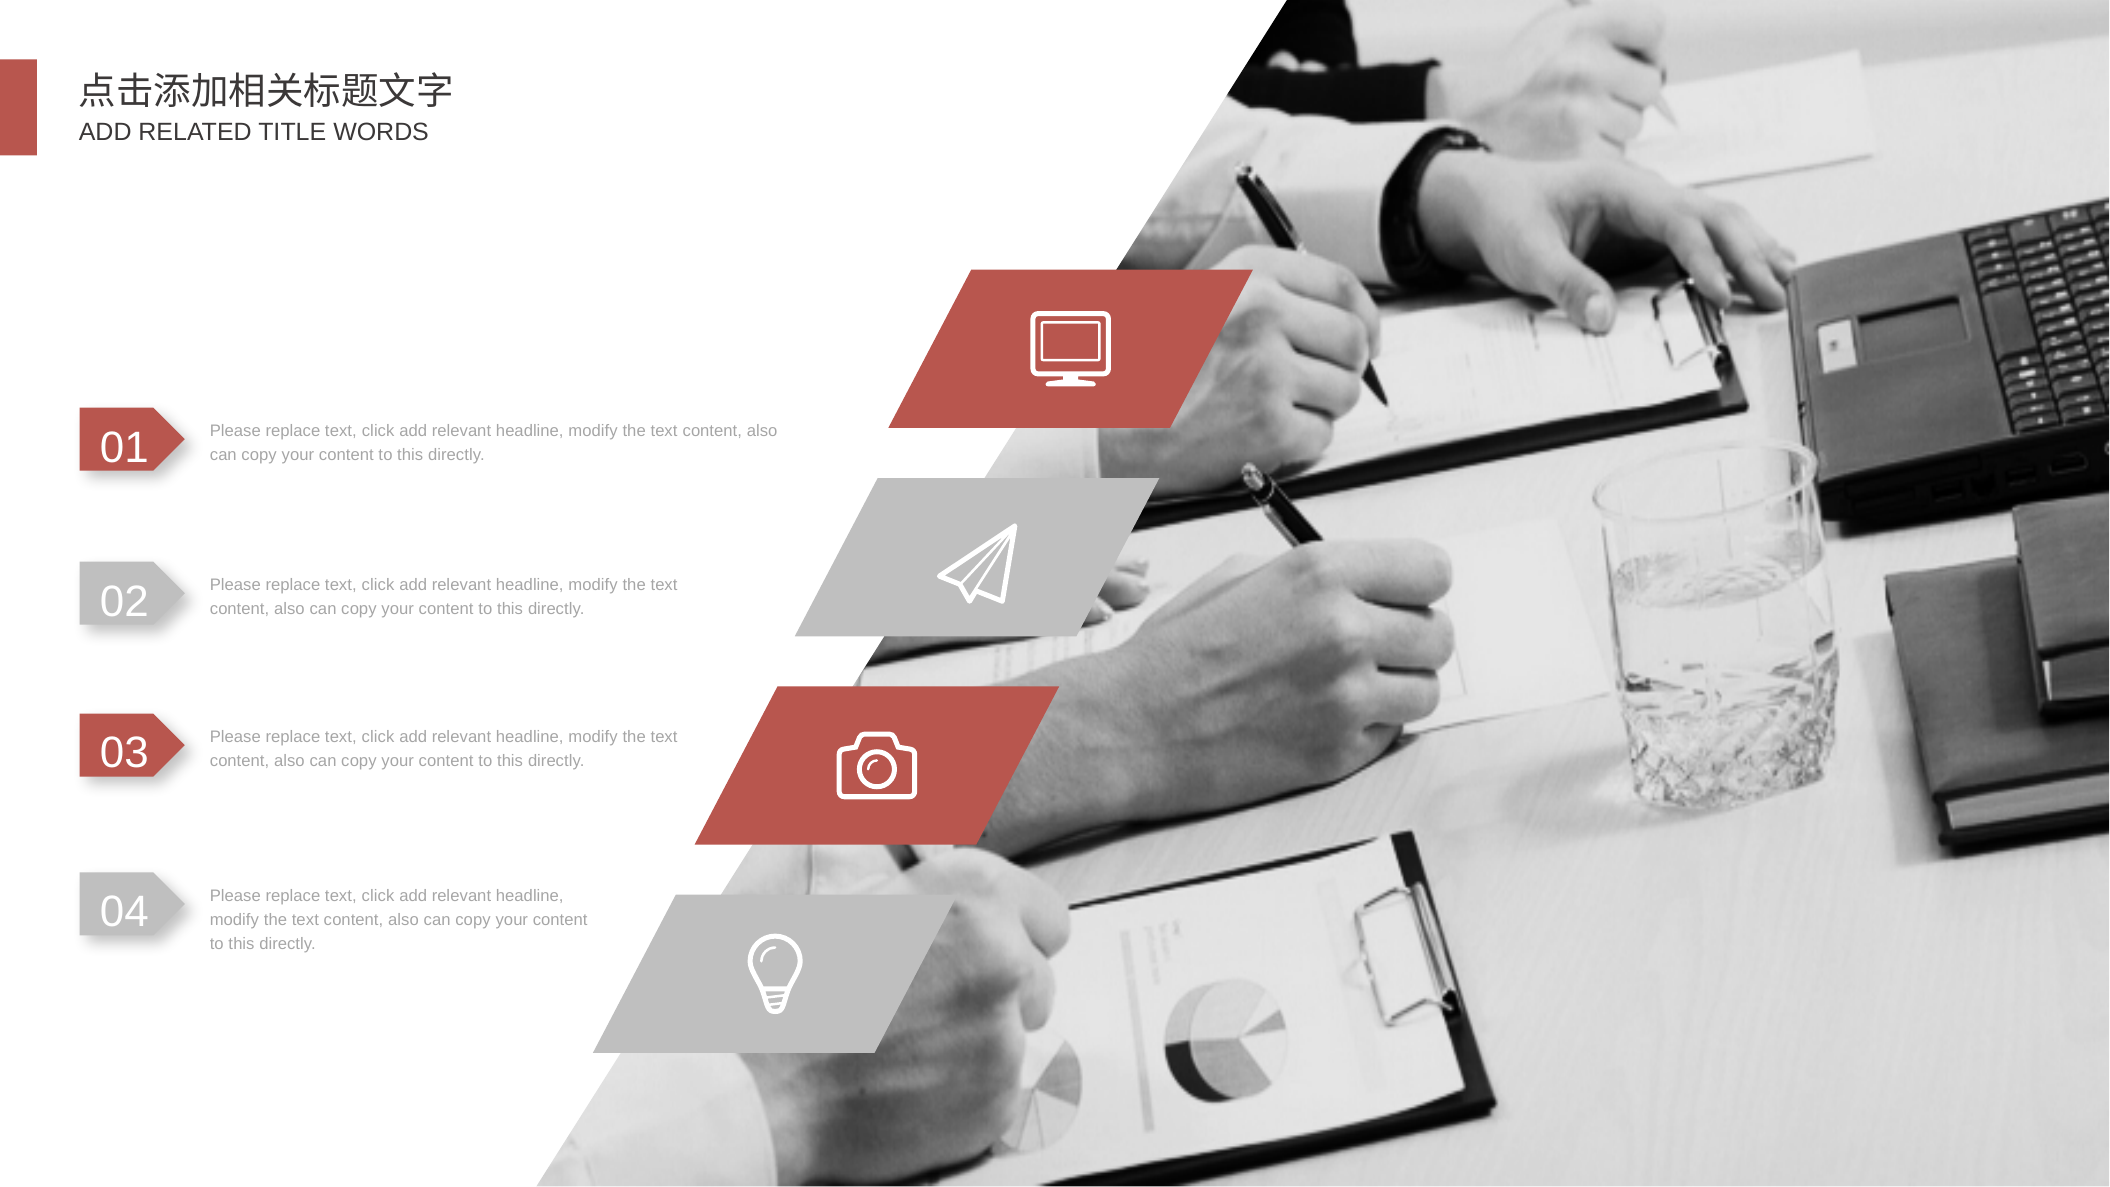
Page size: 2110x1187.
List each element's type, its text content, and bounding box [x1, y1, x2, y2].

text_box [794, 478, 1160, 637]
text_box 01 [78, 406, 187, 472]
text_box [888, 269, 1253, 428]
text_box Please replace text, click add relevant headline, modify the text content, also can copy your content to this directly. [193, 408, 803, 472]
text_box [592, 894, 958, 1053]
text_box 点击添加相关标题文字 [62, 59, 470, 121]
text_box 04 [78, 871, 187, 937]
text_box Please replace text, click add relevant headline, modify the text content, also can copy your content to this directly. [194, 872, 618, 961]
text_box ADD RELATED TITLE WORDS [62, 107, 446, 154]
text_box [534, 0, 2110, 1187]
text_box Please replace text, click add relevant headline, modify the text content, also can copy your content to this directly. [194, 562, 733, 626]
text_box 02 [78, 560, 187, 626]
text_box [694, 686, 1060, 845]
text_box Please replace text, click add relevant headline, modify the text content, also can copy your content to this directly. [194, 714, 694, 778]
text_box 03 [78, 712, 187, 778]
